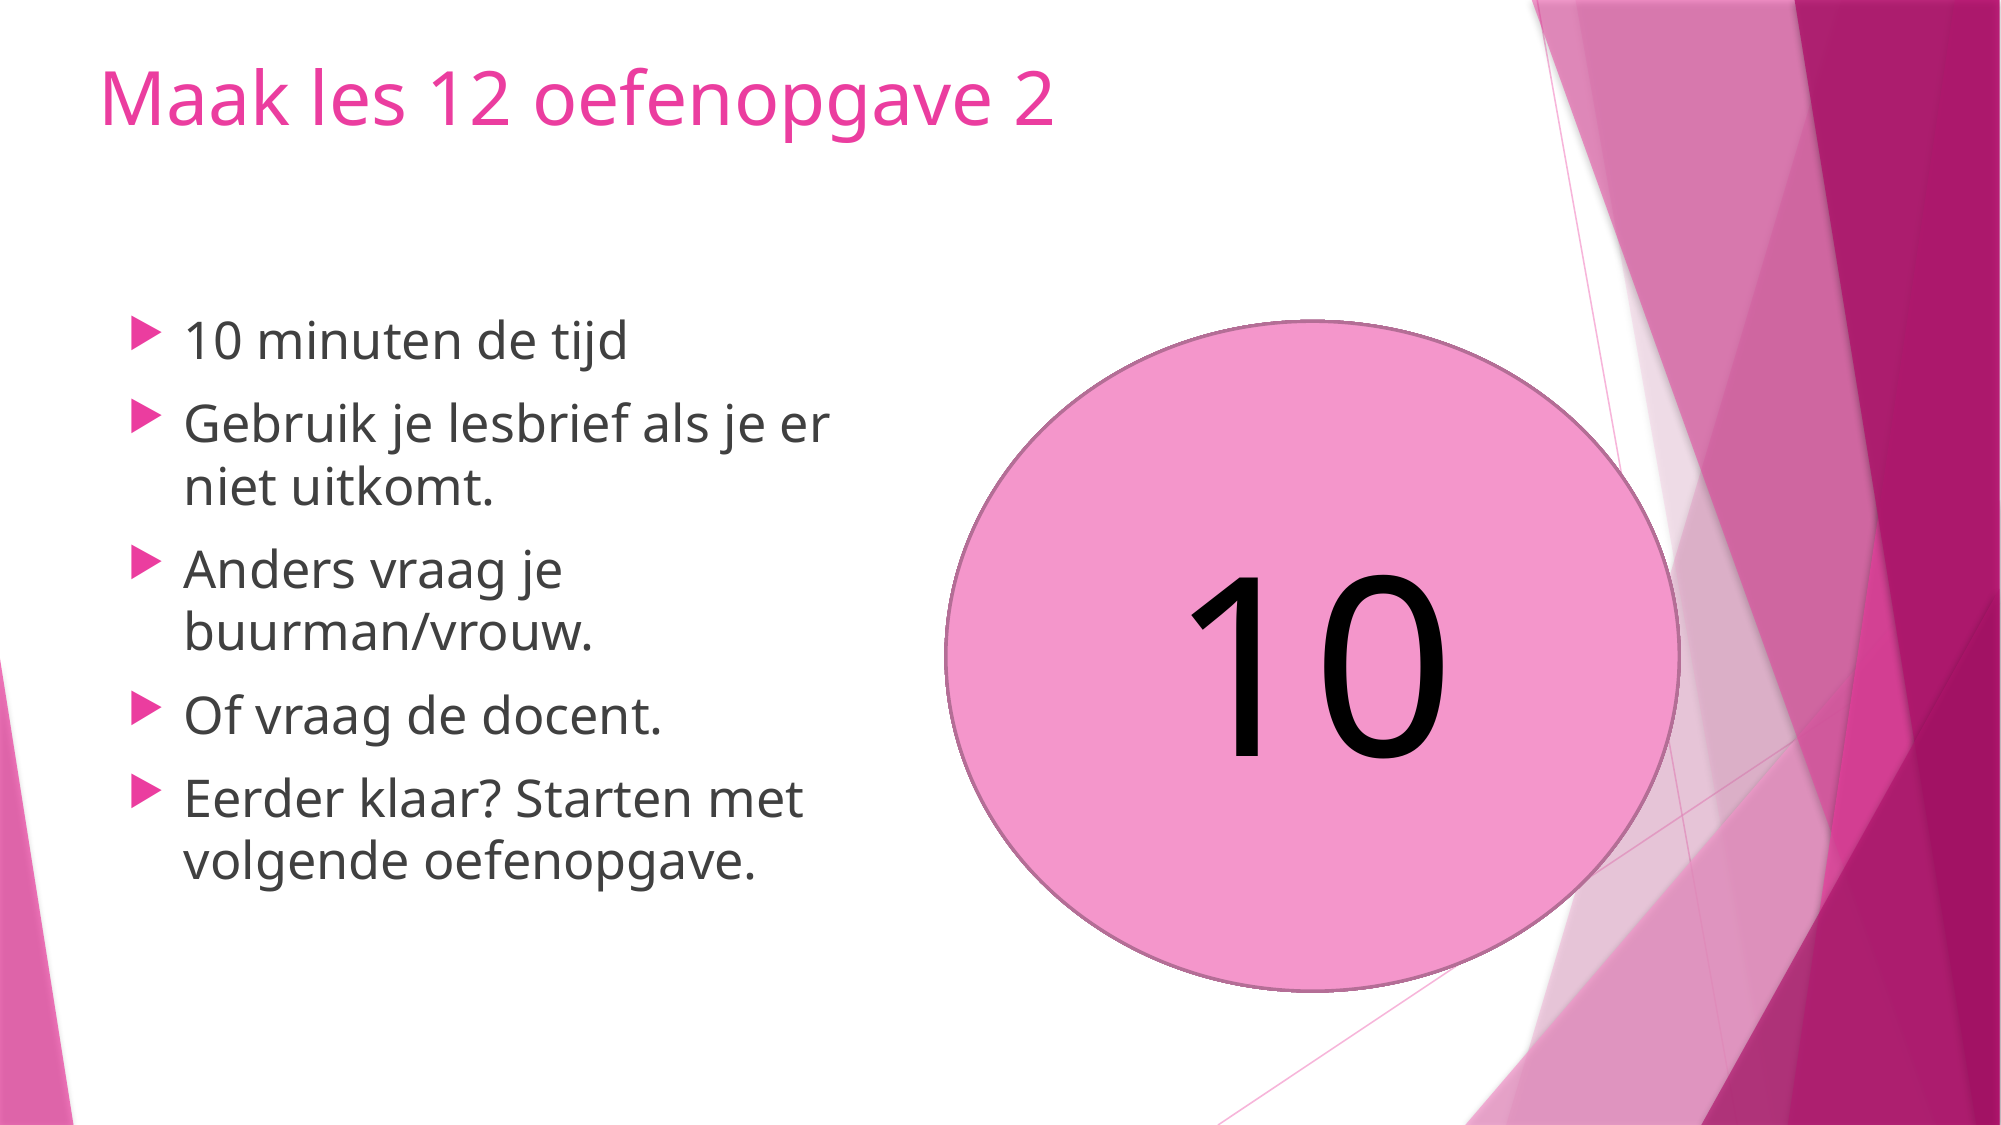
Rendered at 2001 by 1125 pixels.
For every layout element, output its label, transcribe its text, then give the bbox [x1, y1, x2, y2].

list 10 minuten de tijd Gebruik je lesbrief als je er niet uitkomt. Anders vraag je buurman/vrouw. Of vraag de docent. Eerder klaar? Starten met volgende oefenopgave. [112, 299, 896, 992]
text_box 10 [944, 319, 1681, 993]
title Maak les 12 oefenopgave 2 [83, 42, 1494, 260]
